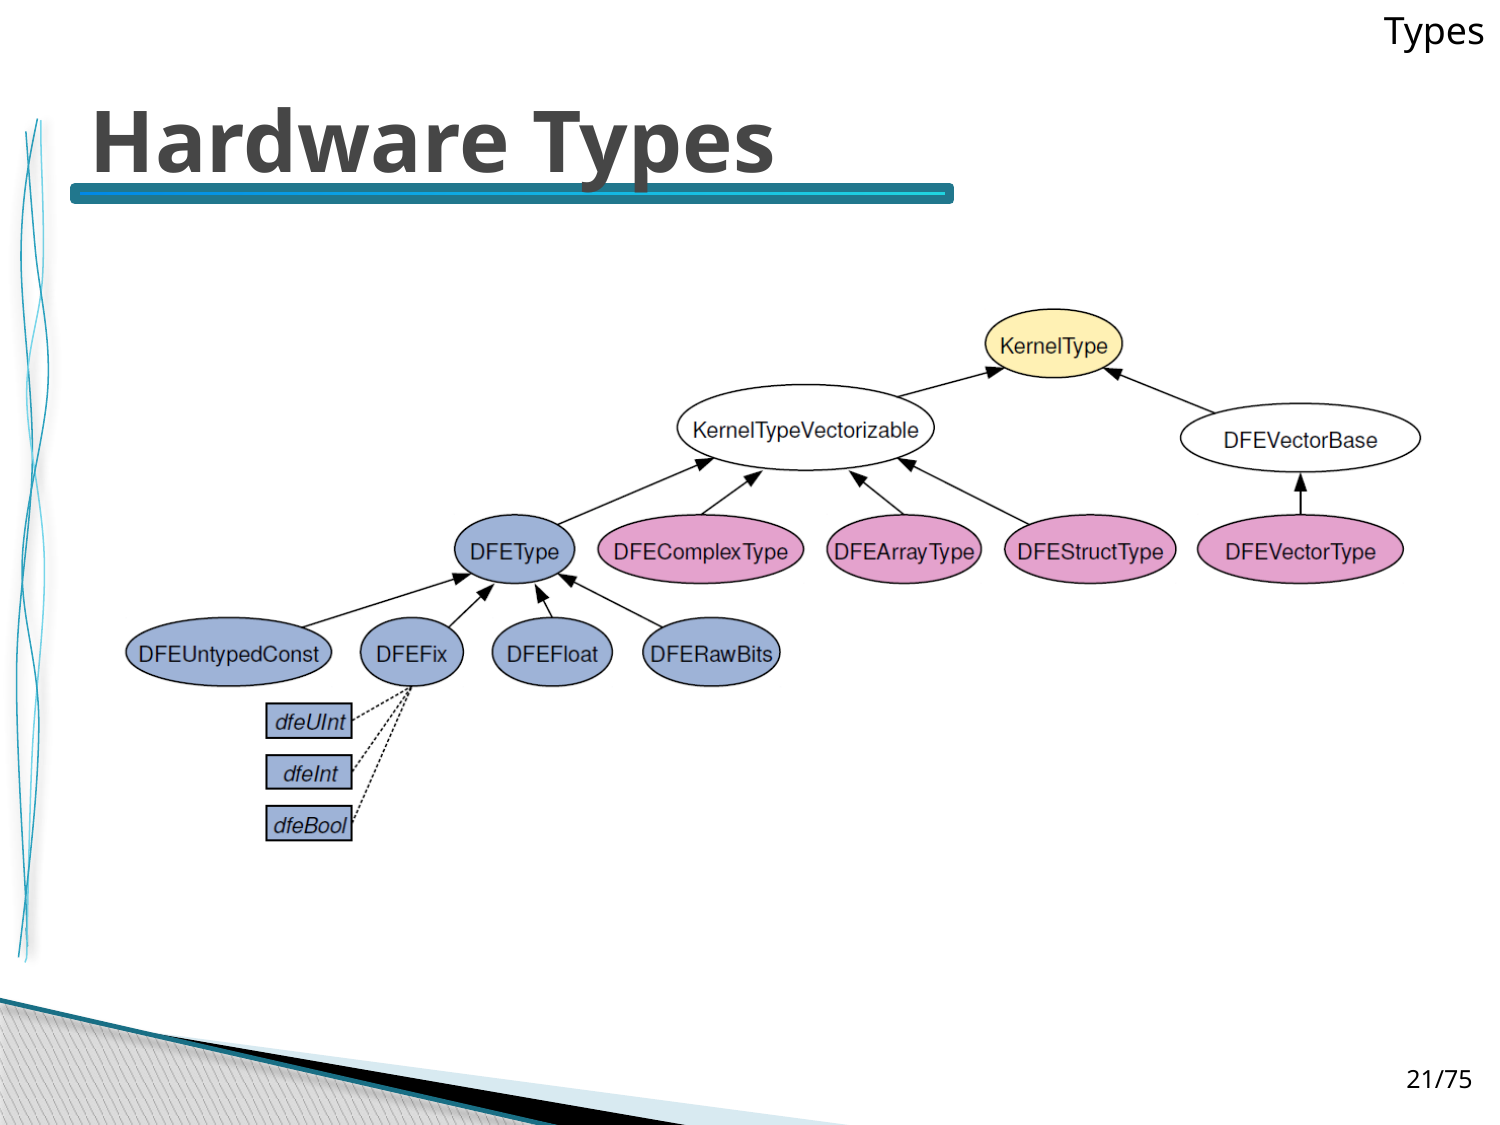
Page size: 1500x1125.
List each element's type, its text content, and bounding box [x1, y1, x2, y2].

list Types [1074, 0, 1500, 63]
title Hardware Types [75, 45, 1425, 233]
picture [71, 237, 1489, 888]
